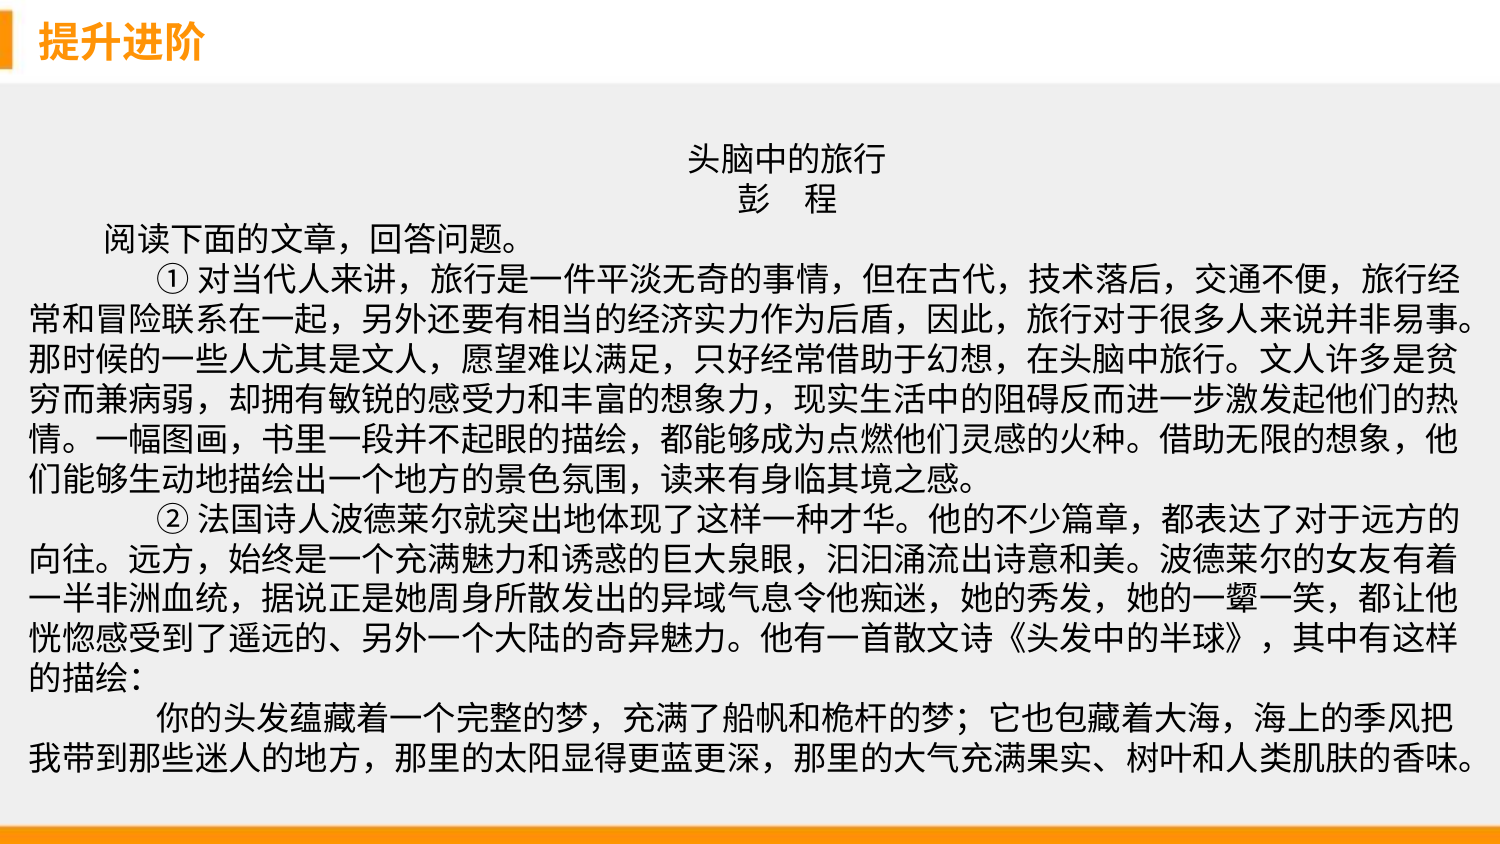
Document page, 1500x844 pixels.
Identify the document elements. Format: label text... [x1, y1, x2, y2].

picture [0, 0, 1500, 844]
text_box 头脑中的旅行 彭 程 阅读下面的文章，回答问题。 ①对当代人来讲，旅行是一件平淡无奇的事情，但在古代，技术落后，交通不便，旅行经常和冒险联系在一起，另外还要有相当的经济实力作为后盾，因此，旅行对于很多人来说并非易事。那时候的一些人尤其是文人，愿望难以满足，只好经常借助于幻想，在头脑中旅行。文人许多是贫穷而兼病弱，却拥有敏锐的感受力和丰富的想象力，现实生活中的阻碍反而进一步激发起他们的热情。一幅图画，书里一段并不起眼的描绘，都能够成为点燃他们灵感的火种。借助无限的想象，他们能够生动地描绘出一个地方的景色氛围，读来有身临其境之感。 ②法国诗人波德莱尔就突出地体现了这样一种才华。他的不少篇章，都表达了对于远方的向往。远方，始终是一个充满魅力和诱惑的巨大泉眼，汩汩涌流出诗意和美。波德莱尔的女友有着一半非洲血统，据说正是她周身所散发出的异域气息令他痴迷，她的秀发，她的一颦一笑，都让他恍惚感受到了遥远的、另外一个大陆的奇异魅力。他有一首散文诗《头发中的半球》，其中有这样的描绘： 你的头发蕴藏着一个完整的梦，充满了船帆和桅杆的梦；它也包藏着大海，海上的季风把我带到那些迷人的地方，那里的太阳显得更蓝更深，那里的大气充满果实、树叶和人类肌肤的香味。 [14, 91, 1486, 785]
text_box 提升进阶 [23, 1, 804, 81]
